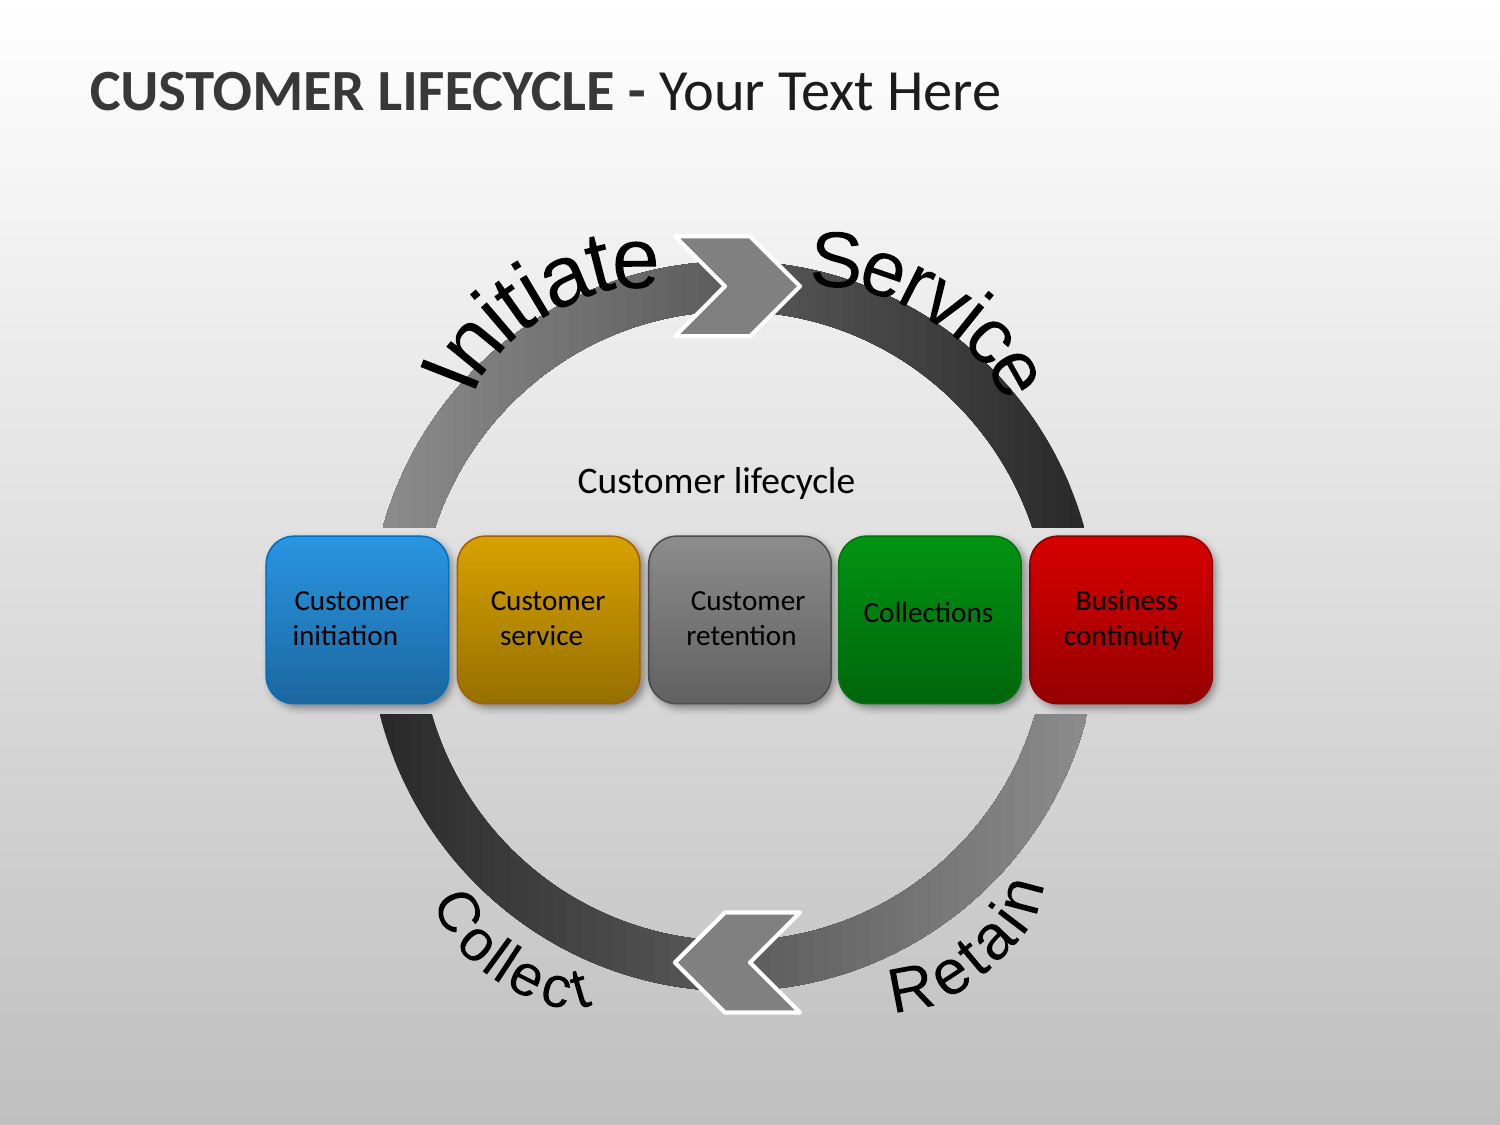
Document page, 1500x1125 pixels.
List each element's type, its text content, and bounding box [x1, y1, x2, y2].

text_box [1030, 534, 1215, 706]
text_box [382, 263, 721, 528]
text_box Collections [842, 585, 1022, 636]
text_box Customer retention [658, 573, 838, 659]
text_box [455, 534, 643, 706]
text_box [648, 534, 834, 706]
text_box Business continuity [1037, 573, 1217, 659]
text_box [264, 534, 451, 706]
text_box CUSTOMER LIFECYCLE - Your Text Here [75, 37, 801, 138]
text_box [379, 714, 698, 990]
text_box [776, 264, 1085, 528]
text_box Customer service [458, 573, 638, 659]
text_box Customer initiation [262, 573, 442, 659]
text_box [673, 234, 803, 339]
text_box Customer lifecycle [525, 448, 925, 509]
text_box [836, 534, 1024, 706]
text_box [672, 910, 802, 1015]
text_box [754, 713, 1088, 989]
